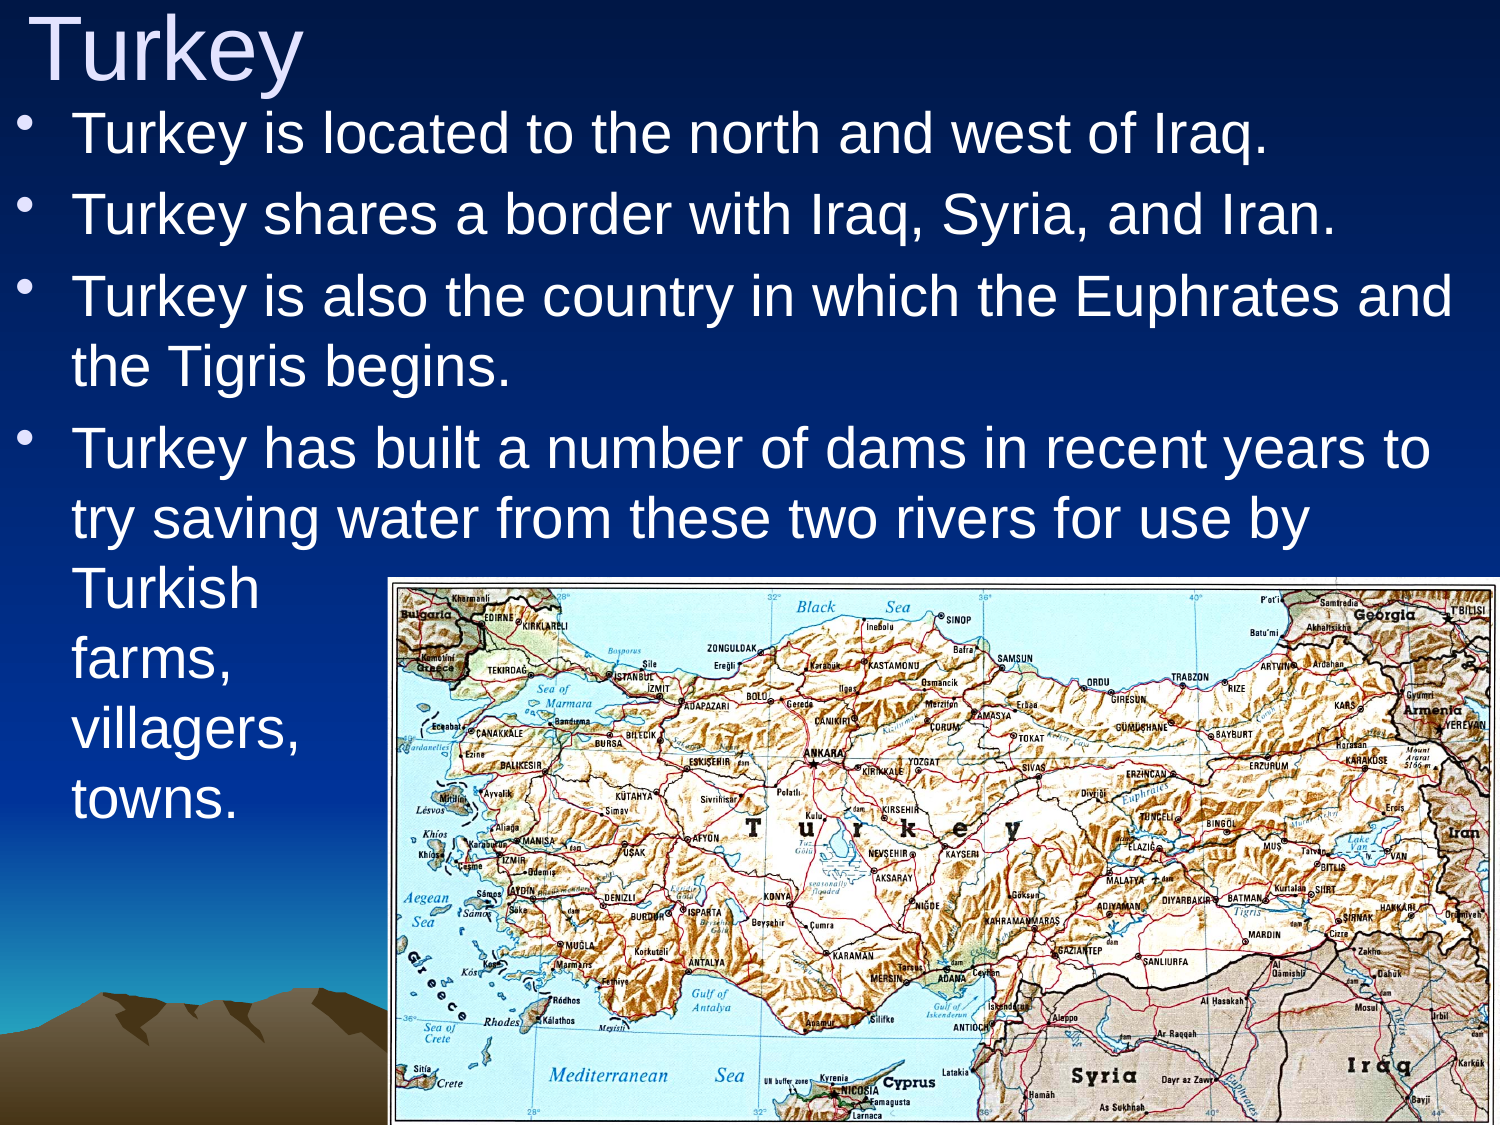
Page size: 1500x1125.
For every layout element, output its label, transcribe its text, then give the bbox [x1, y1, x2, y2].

picture [387, 576, 1500, 1125]
title Turkey [12, 0, 1363, 87]
list Turkey is located to the north and west of Iraq. Turkey shares a border with Iraq, Syria, and Iran. Turkey is also the country in which the Euphrates and the Tigris begins. Turkey has built a number of dams in recent years to try saving water from these two rivers for use by Turkish farms, villagers, and towns. [0, 87, 1500, 826]
